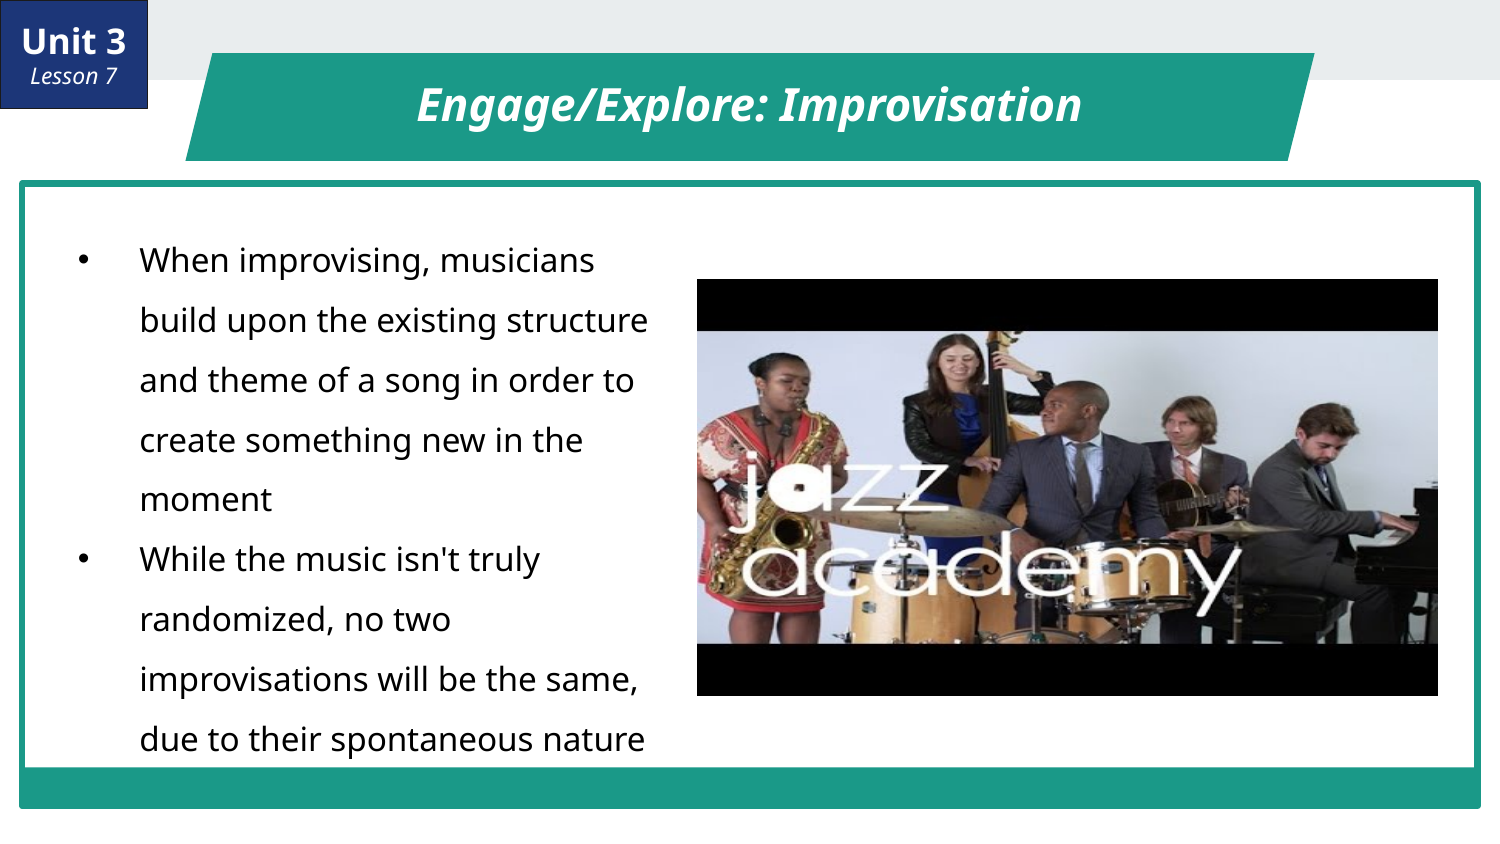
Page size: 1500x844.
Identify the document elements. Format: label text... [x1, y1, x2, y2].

text_box Unit 3 Lesson 7 [0, 0, 148, 109]
text_box [185, 53, 1315, 161]
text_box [696, 277, 1439, 697]
picture [25, 186, 1475, 804]
title Engage/Explore: Improvisation [221, 60, 1279, 155]
